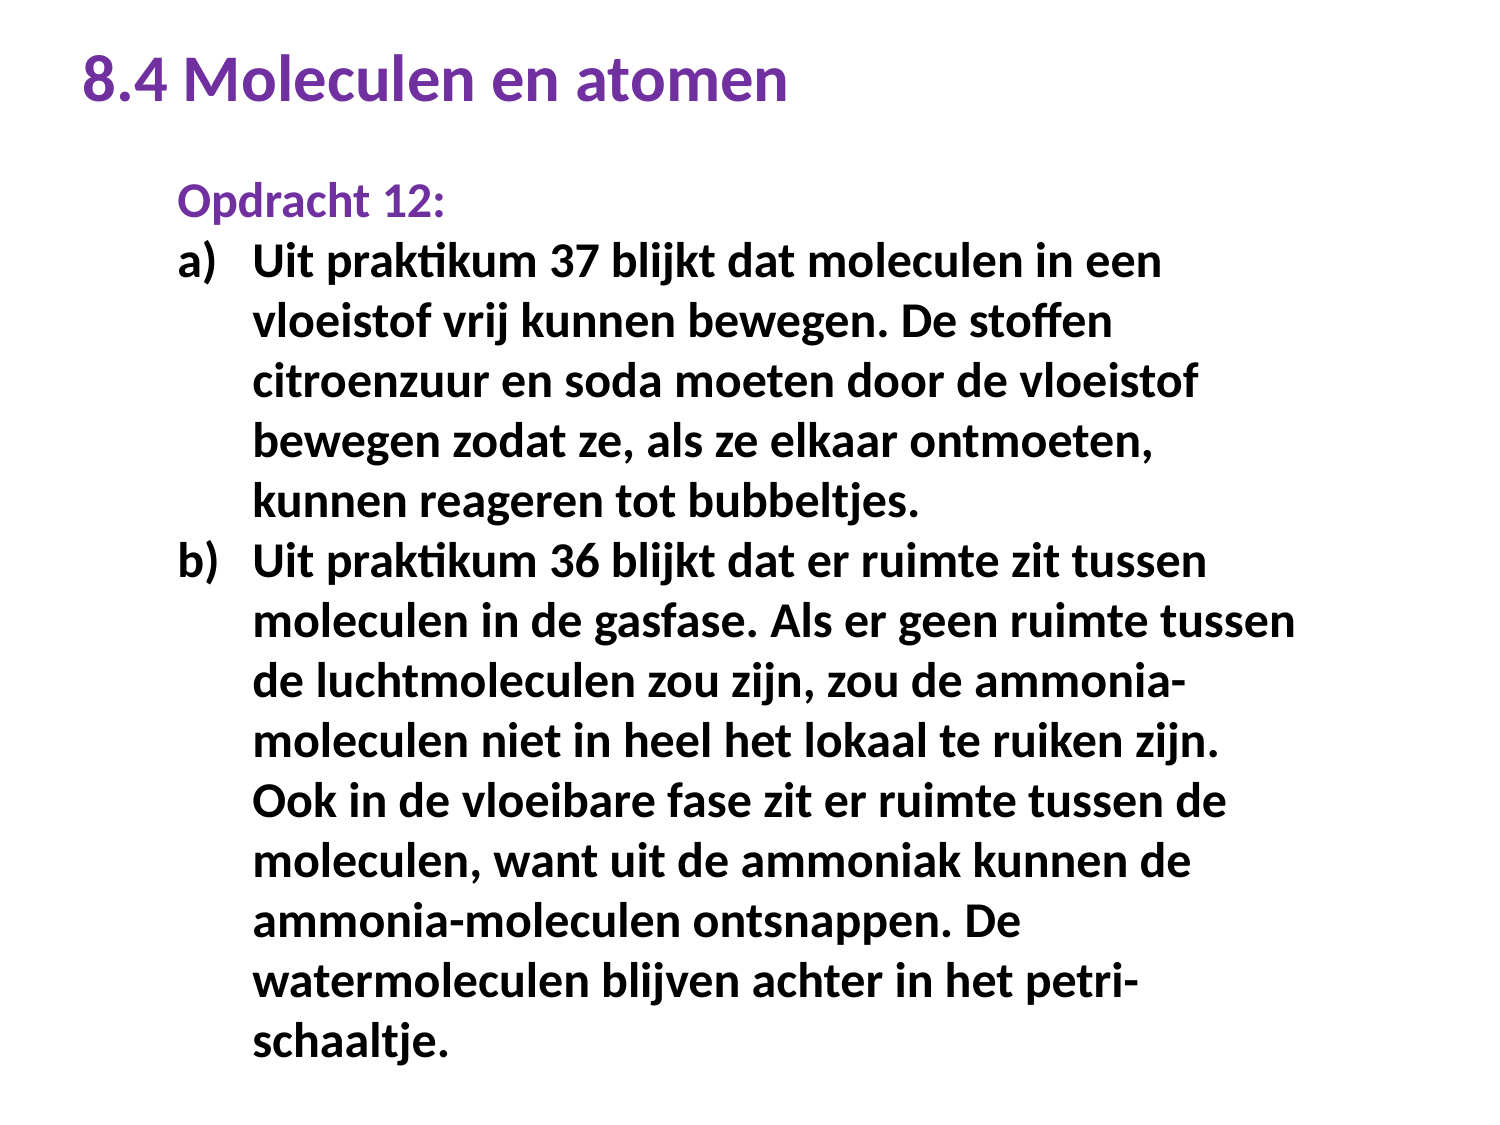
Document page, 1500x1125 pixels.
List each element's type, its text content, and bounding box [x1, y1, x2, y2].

text_box Opdracht 12: Uit praktikum 37 blijkt dat moleculen in een vloeistof vrij kunnen bewegen. De stoffen citroenzuur en soda moeten door de vloeistof bewegen zodat ze, als ze elkaar ontmoeten, kunnen reageren tot bubbeltjes. Uit praktikum 36 blijkt dat er ruimte zit tussen moleculen in de gasfase. Als er geen ruimte tussen de luchtmoleculen zou zijn, zou de ammonia-moleculen niet in heel het lokaal te ruiken zijn. Ook in de vloeibare fase zit er ruimte tussen de moleculen, want uit de ammoniak kunnen de ammonia-moleculen ontsnappen. De watermoleculen blijven achter in het petri-schaaltje. [162, 160, 1332, 1125]
title 8.4 Moleculen en atomen [67, 26, 1466, 125]
